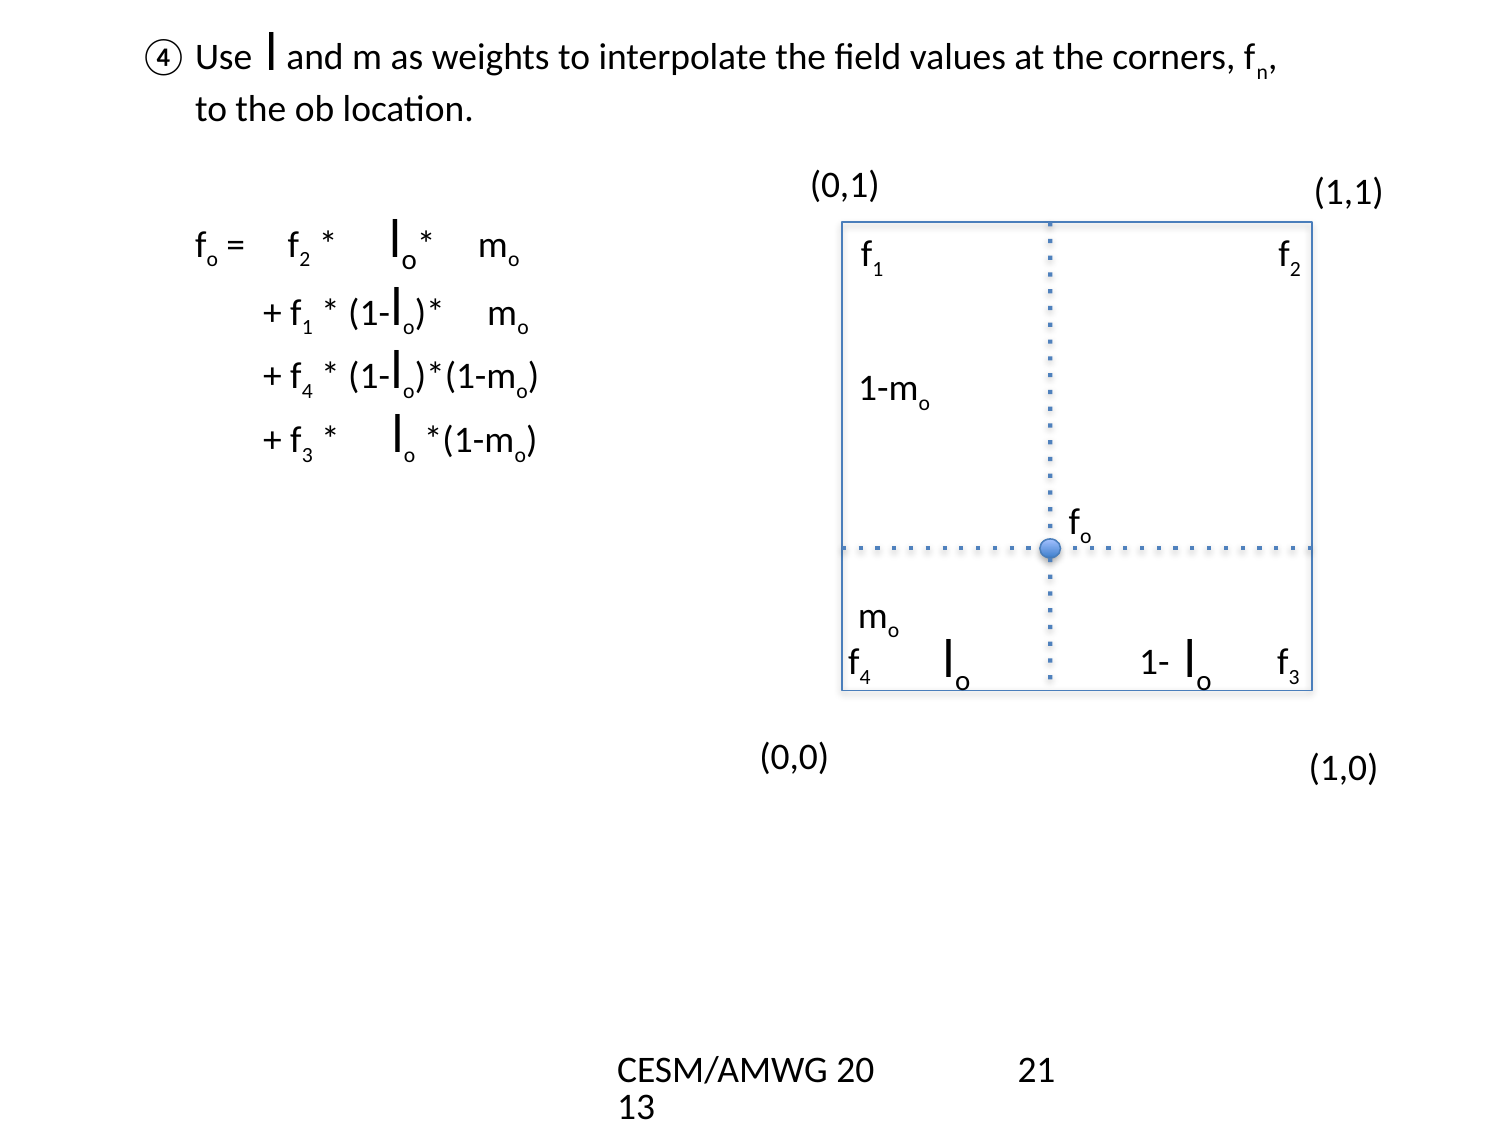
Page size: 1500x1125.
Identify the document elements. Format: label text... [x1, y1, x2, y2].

slide_number 21 [1002, 1037, 1075, 1098]
text_box [1051, 221, 1313, 546]
text_box (0,1) [795, 152, 895, 212]
text_box f3 [1262, 629, 1315, 696]
text_box [1054, 557, 1313, 691]
text_box lo [1168, 620, 1227, 704]
footer CESM/AMWG 2013 [602, 1037, 892, 1098]
text_box fo = f2 * lo* mo + f1 * (1-lo)* mo + f4 * (1-lo)*(1-mo) + f3 * lo *(1-mo) [180, 199, 555, 519]
text_box fo [1053, 489, 1107, 556]
text_box (1,1) [1298, 160, 1399, 220]
text_box [841, 221, 1048, 546]
text_box f4 [833, 629, 886, 696]
text_box f2 [1263, 222, 1316, 288]
text_box lo [927, 620, 986, 704]
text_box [123, 12, 1350, 132]
text_box (1,0) [1293, 735, 1394, 795]
text_box [1039, 539, 1058, 559]
text_box 1- [1124, 629, 1185, 690]
text_box (0,0) [744, 724, 844, 785]
text_box f1 [846, 222, 899, 288]
text_box [841, 557, 1045, 691]
text_box 1-mo [843, 356, 946, 422]
text_box mo [843, 583, 915, 650]
